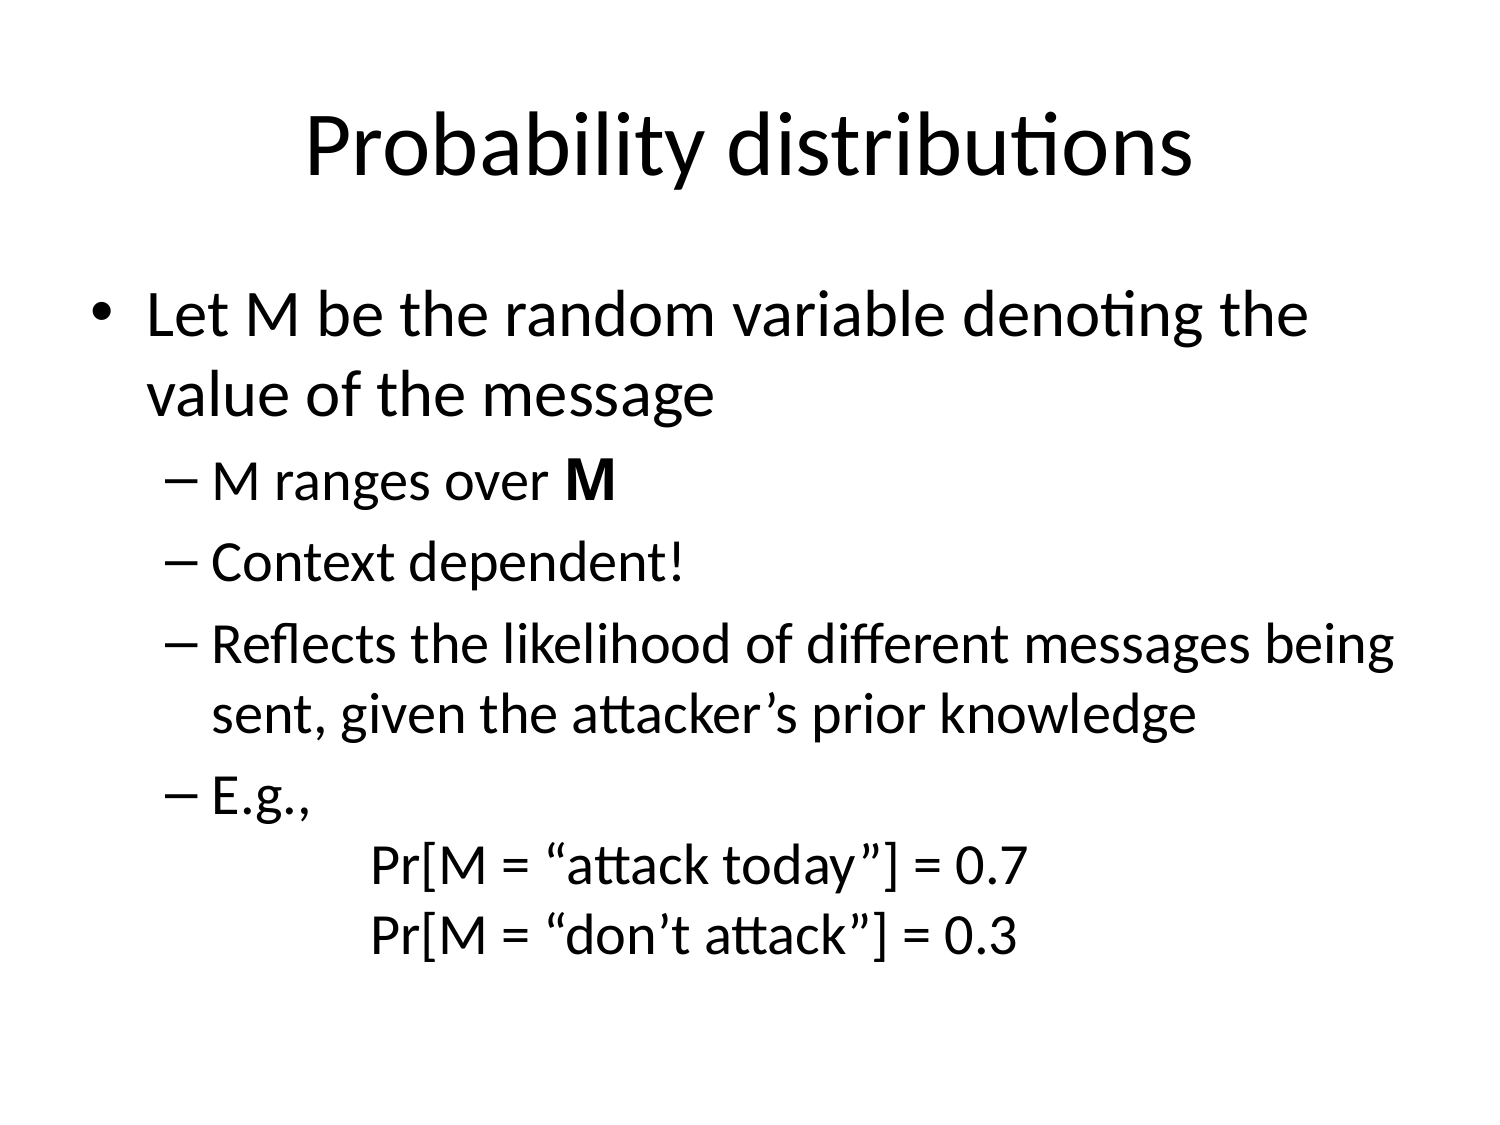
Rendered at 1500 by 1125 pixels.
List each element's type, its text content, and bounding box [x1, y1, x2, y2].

title Probability distributions [75, 45, 1425, 233]
list Let M be the random variable denoting the value of the message M ranges over M Context dependent! Reflects the likelihood of different messages being sent, given the attacker’s prior knowledge E.g., Pr[M = “attack today”] = 0.7 Pr[M = “don’t attack”] = 0.3 [75, 262, 1425, 1005]
